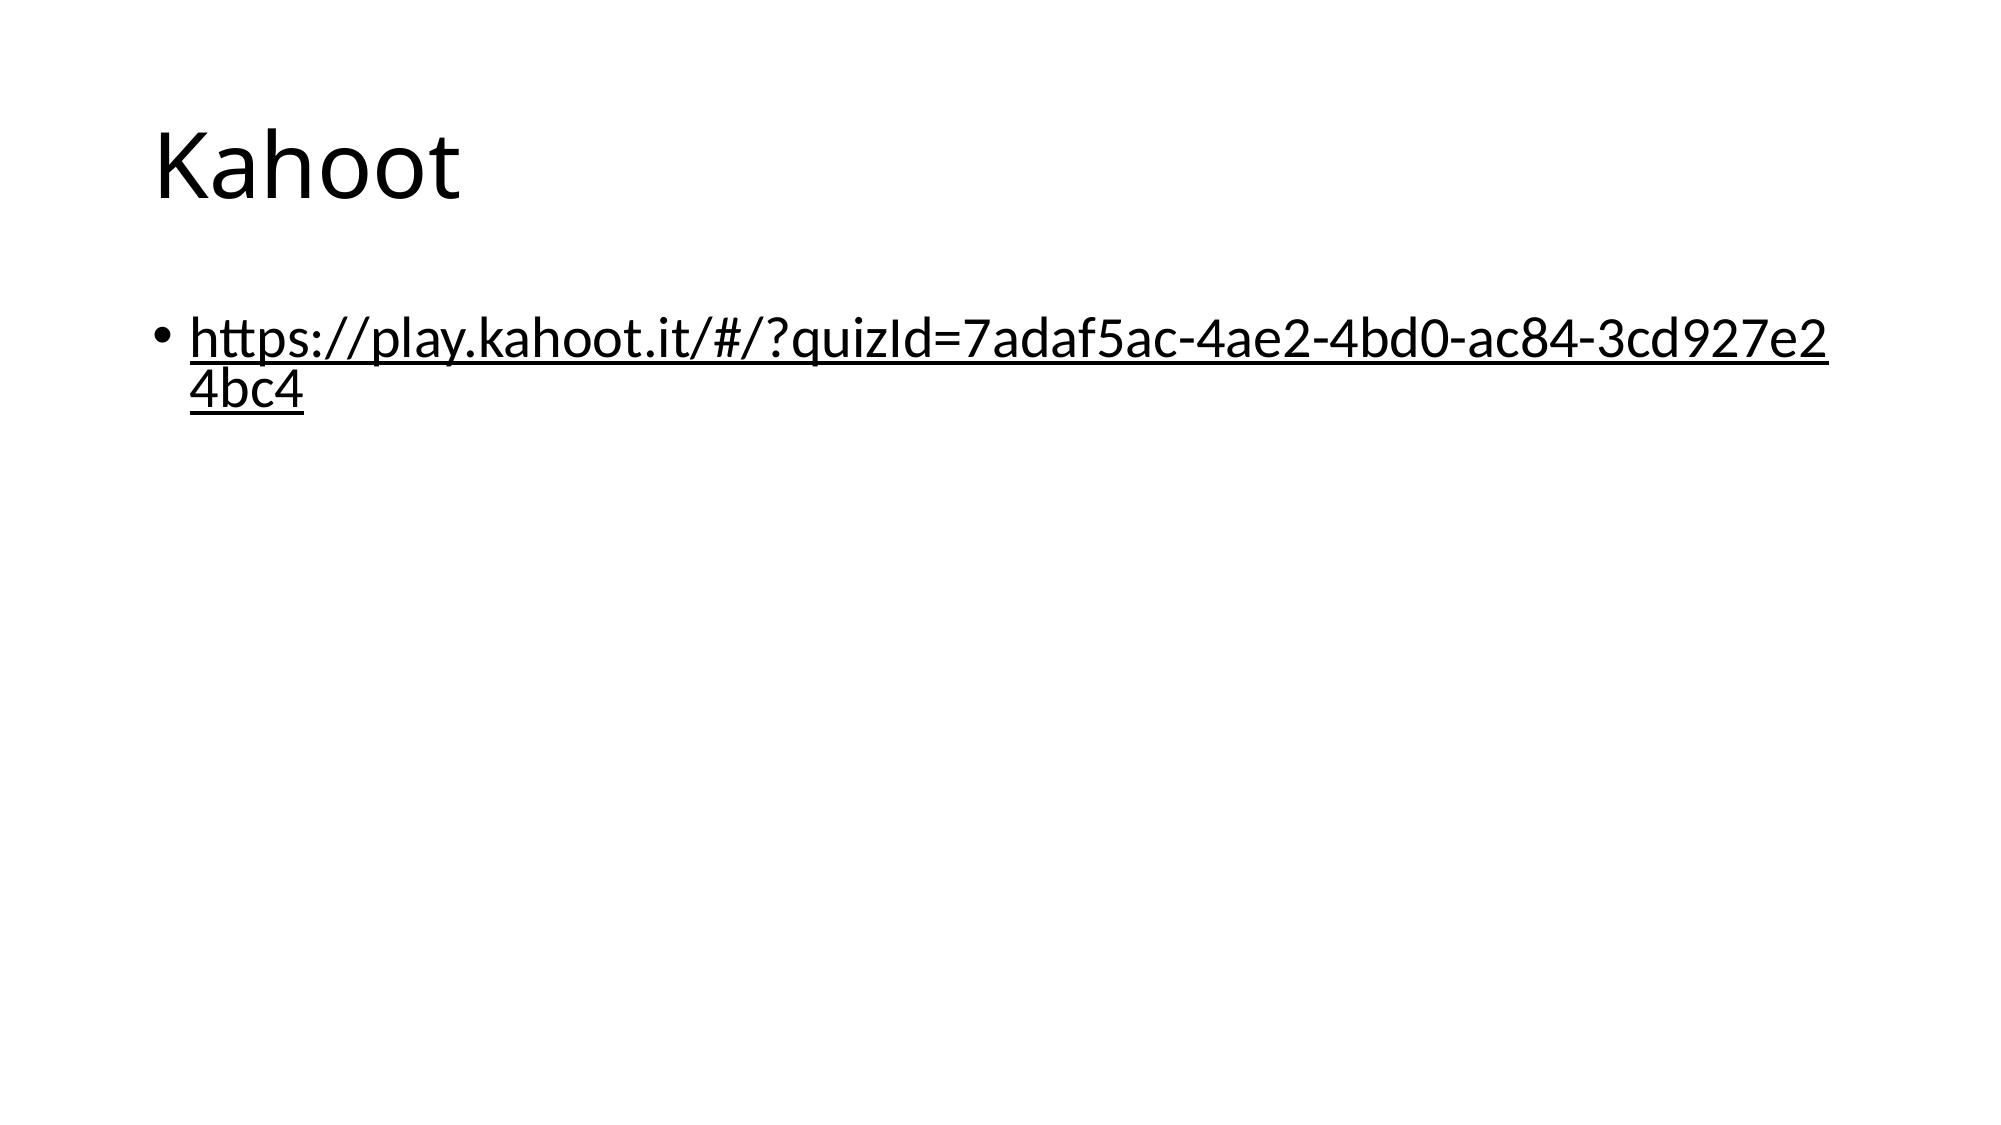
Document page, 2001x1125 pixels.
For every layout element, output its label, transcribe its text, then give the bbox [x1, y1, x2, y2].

title Kahoot [137, 59, 1863, 278]
list https://play.kahoot.it/#/?quizId=7adaf5ac-4ae2-4bd0-ac84-3cd927e24bc4 [137, 299, 1863, 1014]
